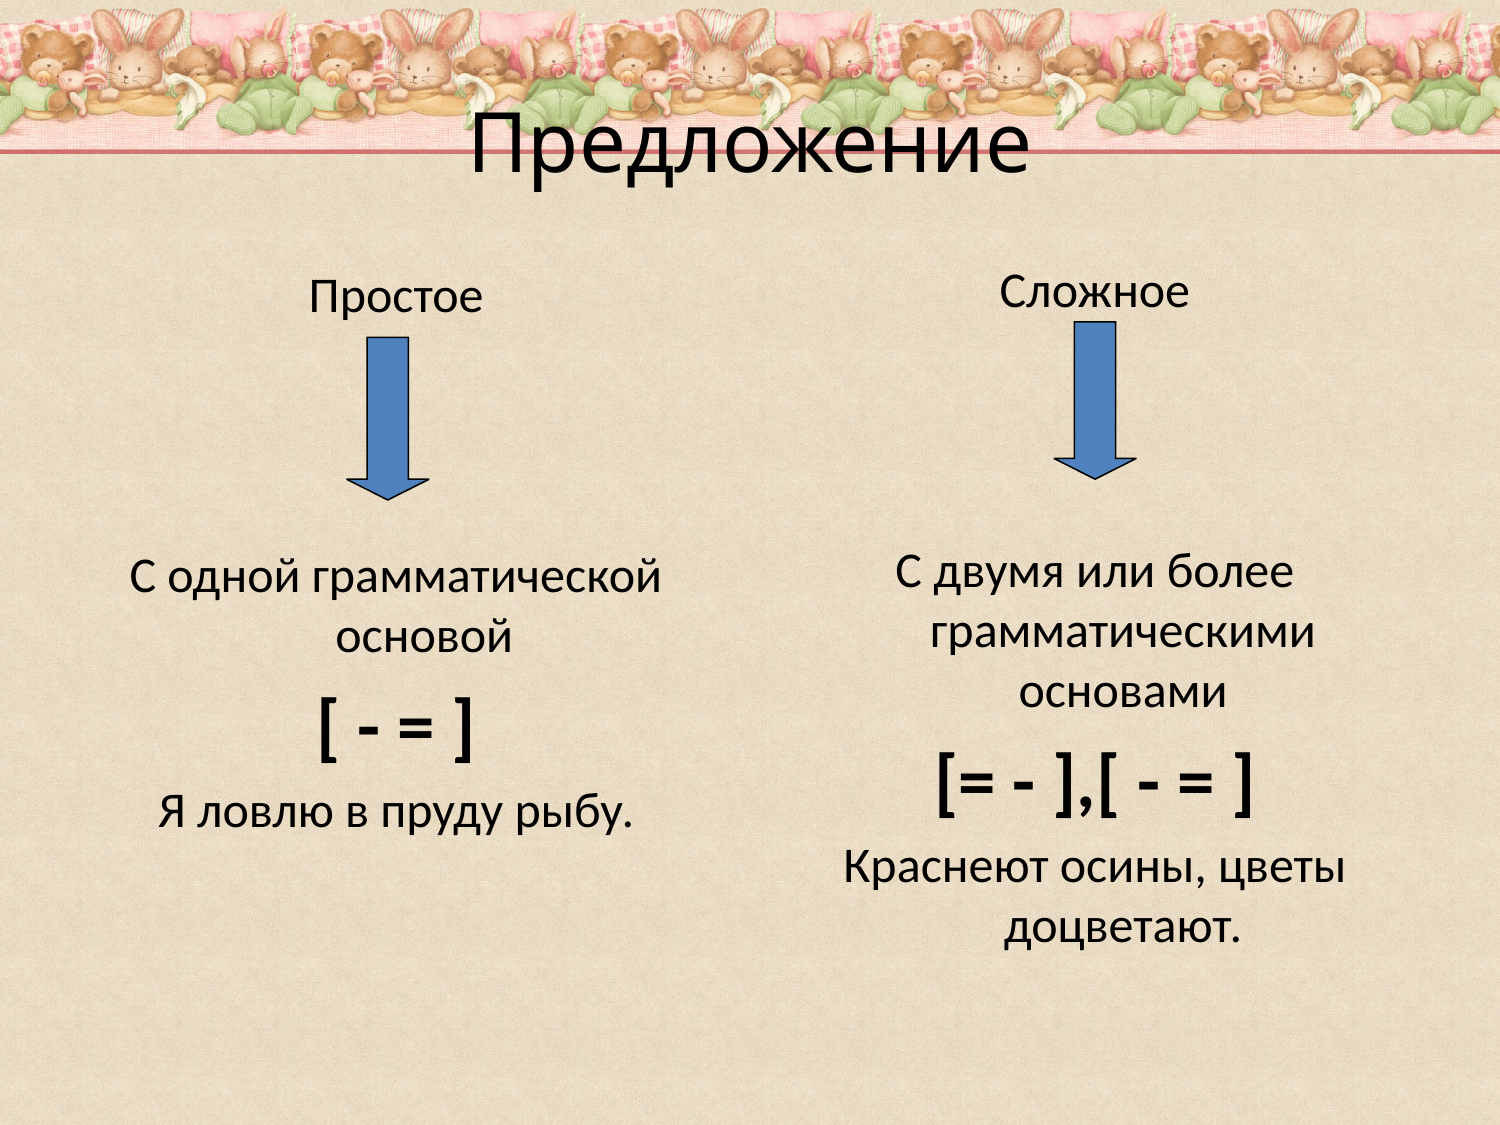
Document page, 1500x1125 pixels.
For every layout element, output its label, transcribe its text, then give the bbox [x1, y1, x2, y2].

list Сложное С двумя или более грамматическими основами [= - ],[ - = ] Краснеют осины, цветы доцветают. [763, 249, 1427, 993]
text_box [1053, 321, 1137, 480]
title Предложение [75, 45, 1425, 233]
picture [0, 0, 1500, 1125]
text_box [346, 337, 430, 500]
list Простое С одной грамматической основой [ - = ] Я ловлю в пруду рыбу. [64, 255, 728, 999]
